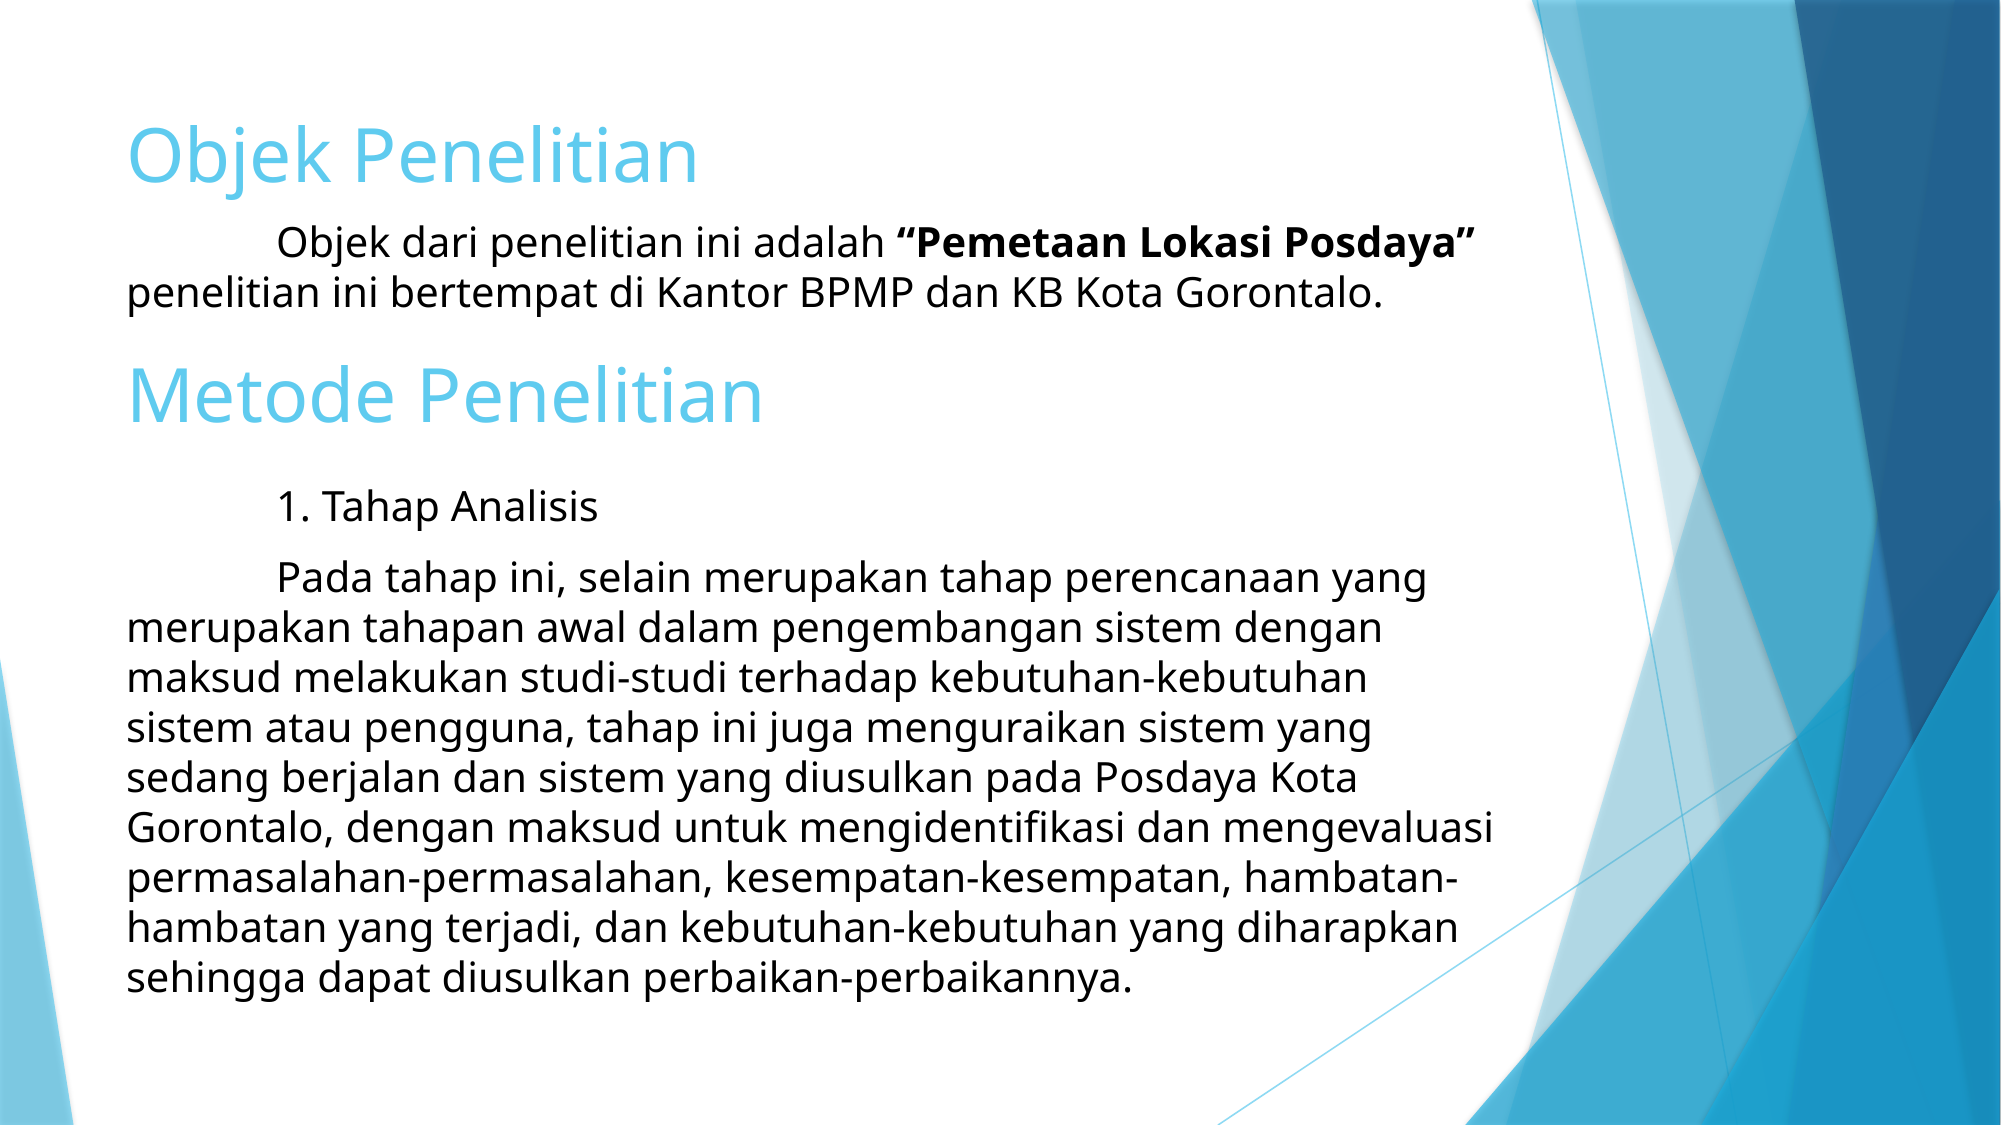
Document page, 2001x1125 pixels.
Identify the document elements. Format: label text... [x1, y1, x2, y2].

title Objek Penelitian [111, 99, 1522, 208]
text_box 1. Tahap Analisis Pada tahap ini, selain merupakan tahap perencanaan yang merupakan tahapan awal dalam pengembangan sistem dengan maksud melakukan studi-studi terhadap kebutuhan-kebutuhan sistem atau pengguna, tahap ini juga menguraikan sistem yang sedang berjalan dan sistem yang diusulkan pada Posdaya Kota Gorontalo, dengan maksud untuk mengidentifikasi dan mengevaluasi permasalahan-permasalahan, kesempatan-kesempatan, hambatan-hambatan yang terjadi, dan kebutuhan-kebutuhan yang diharapkan sehingga dapat diusulkan perbaikan-perbaikannya. [111, 471, 1522, 1027]
text_box Metode Penelitian [111, 340, 1522, 449]
list Objek dari penelitian ini adalah “Pemetaan Lokasi Posdaya” penelitian ini bertempat di Kantor BPMP dan KB Kota Gorontalo. [111, 208, 1522, 340]
